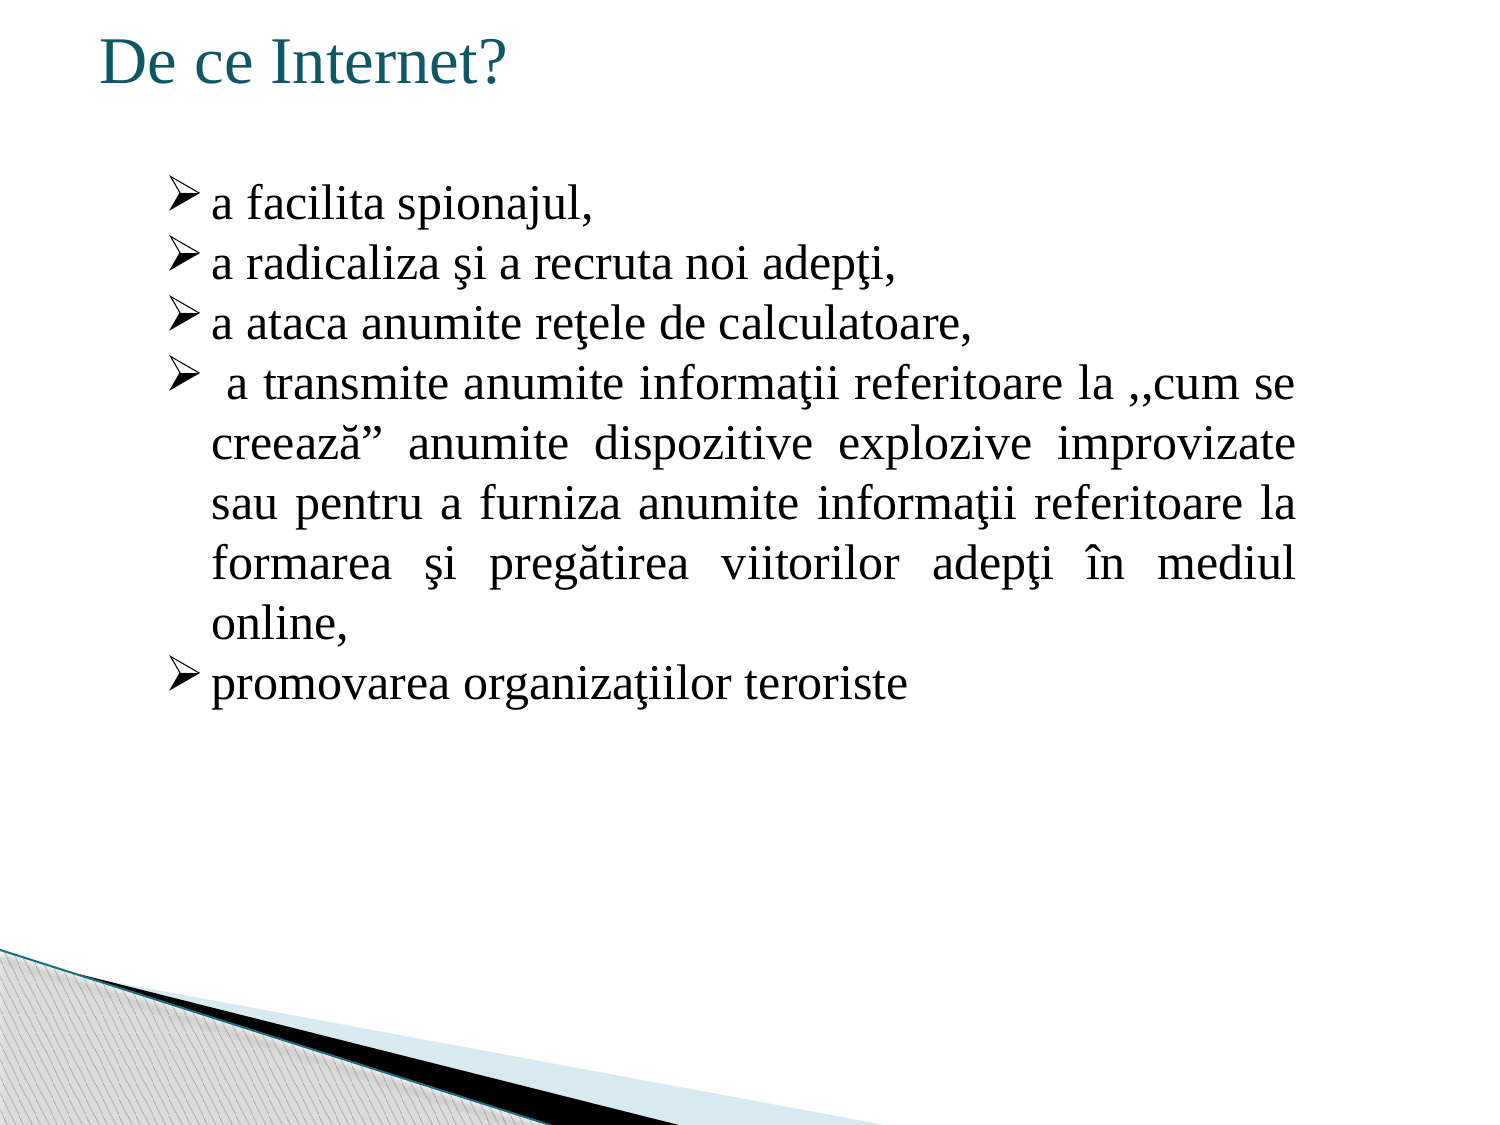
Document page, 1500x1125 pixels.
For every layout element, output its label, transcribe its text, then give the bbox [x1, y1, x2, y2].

text_box a facilita spionajul, a radicaliza şi a recruta noi adepţi, a ataca anumite reţele de calculatoare, a transmite anumite informaţii referitoare la ,,cum se creează” anumite dispozitive explozive improvizate sau pentru a furniza anumite informaţii referitoare la formarea şi pregătirea viitorilor adepţi în mediul online, promovarea organizaţiilor teroriste [150, 162, 1313, 718]
text_box De ce Internet? [85, 9, 541, 105]
